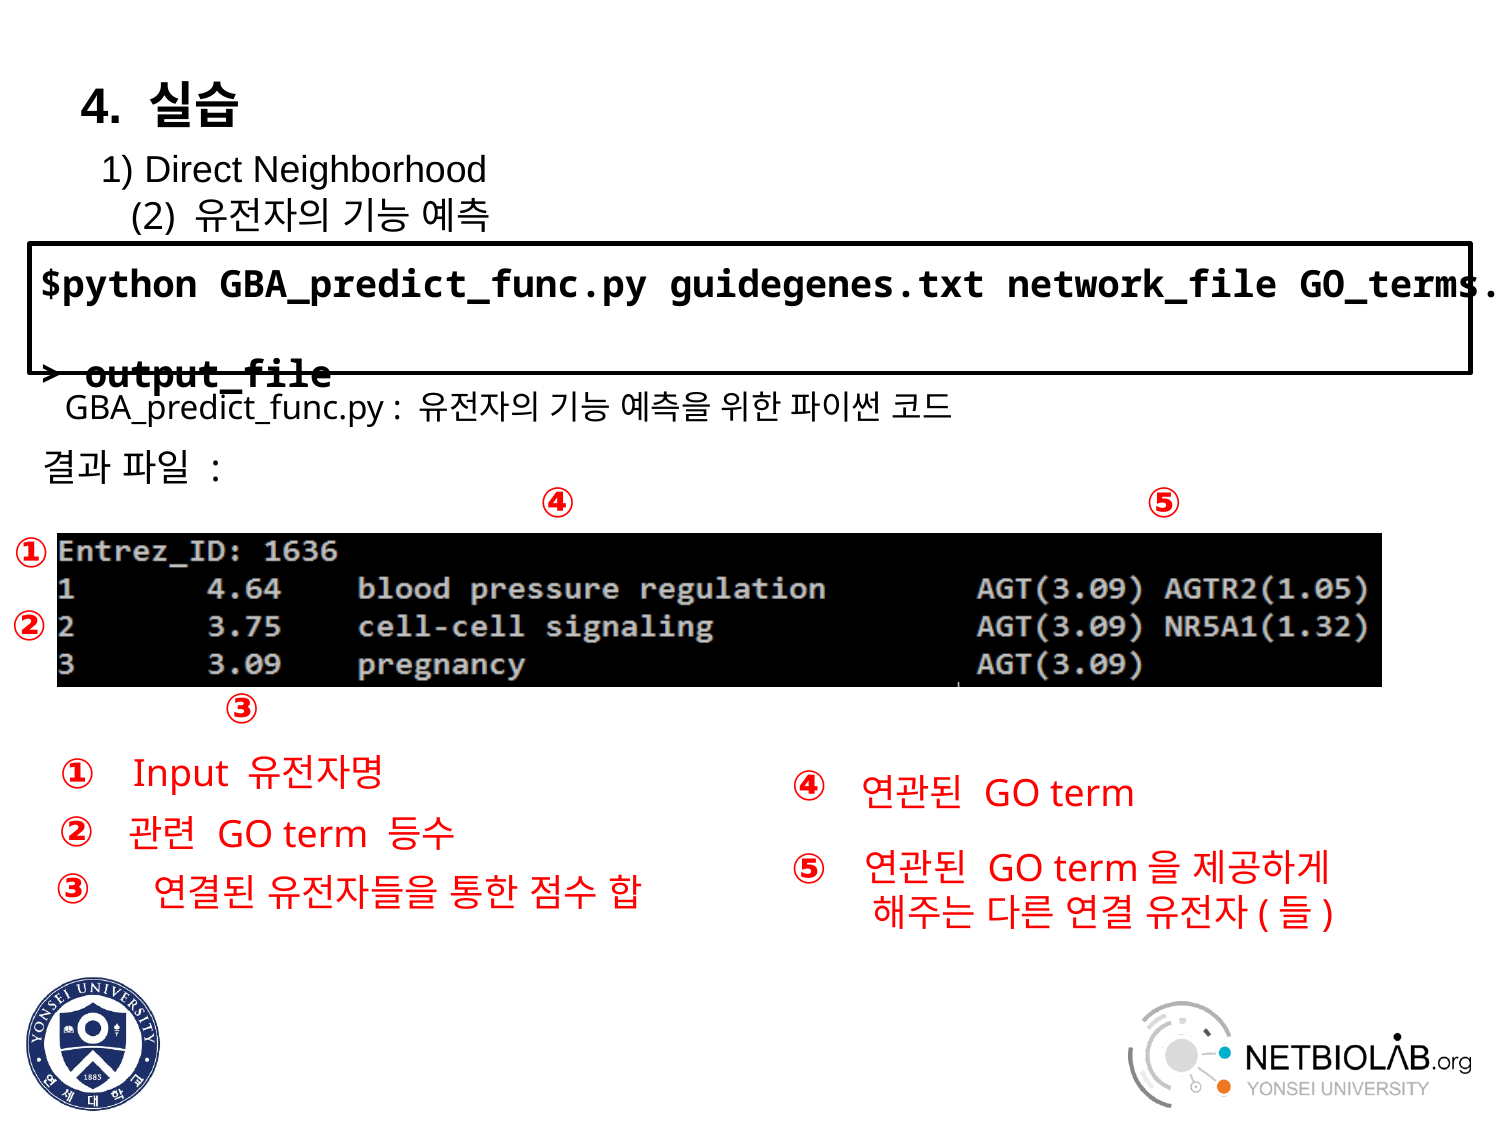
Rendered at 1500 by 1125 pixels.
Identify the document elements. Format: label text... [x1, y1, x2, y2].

picture [24, 975, 161, 1112]
text_box [27, 241, 1473, 252]
text_box 결과 파일 : [27, 436, 236, 497]
text_box 1) Direct Neighborhood [85, 137, 503, 197]
text_box GBA_predict_func.py : 유전자의 기능 예측을 위한 파이썬 코드 [49, 379, 969, 434]
text_box ③ [40, 854, 109, 919]
picture [1127, 1001, 1471, 1108]
text_box ① [44, 739, 110, 797]
text_box 연관된 GO term [846, 761, 1151, 821]
text_box ② [44, 797, 110, 862]
text_box 관련 GO term 등수 [113, 802, 472, 863]
text_box ③ [209, 694, 277, 739]
picture [57, 533, 1382, 687]
text_box $python GBA_predict_func.py guidegenes.txt network_file GO_terms.txt > output_file [25, 252, 1500, 403]
text_box ② [0, 591, 52, 657]
text_box ④ [525, 468, 591, 532]
text_box ⑤ [1131, 468, 1197, 532]
text_box Input 유전자명 [118, 741, 401, 802]
text_box 연결된 유전자들을 통한 점수 합 [138, 861, 659, 922]
text_box 연관된 GO term을 제공하게 해주는 다른 연결 유전자(들) [849, 836, 1357, 942]
text_box ① [0, 518, 64, 583]
text_box (2) 유전자의 기능 예측 [116, 184, 507, 241]
text_box ⑤ [776, 834, 842, 899]
text_box 4. 실습 [65, 66, 256, 142]
text_box ④ [776, 751, 842, 817]
